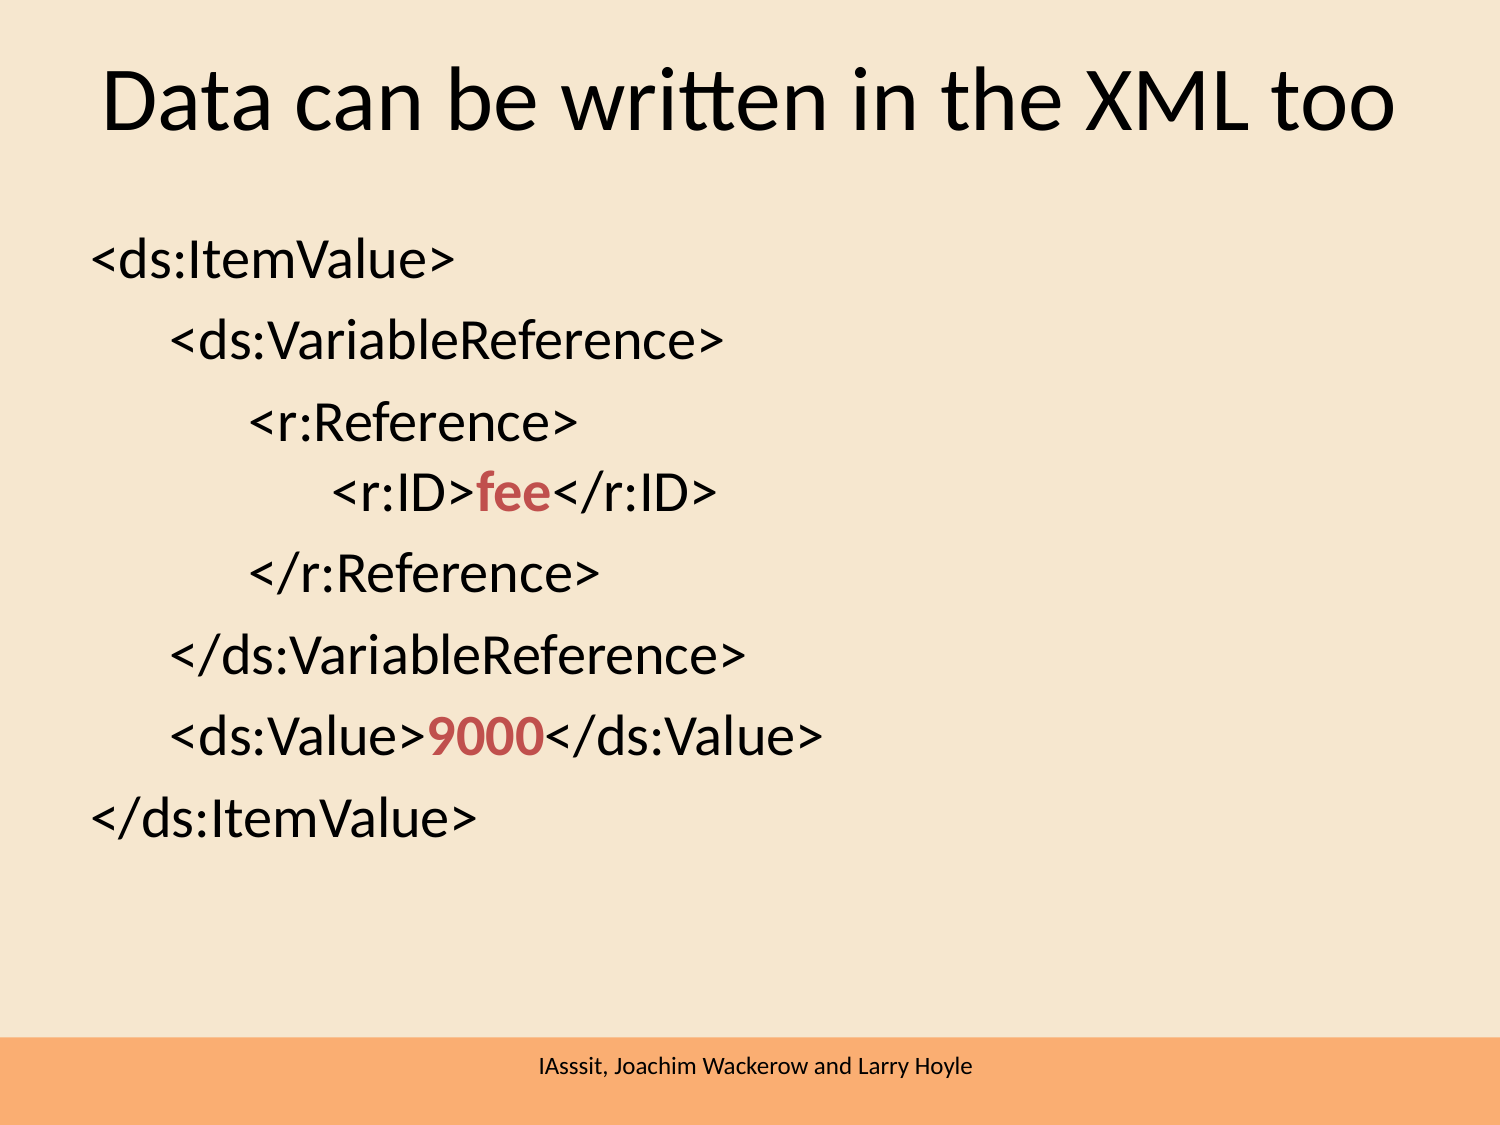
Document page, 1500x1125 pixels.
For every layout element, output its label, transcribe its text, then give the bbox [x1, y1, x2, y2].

footer IAsssit, Joachim Wackerow and Larry Hoyle [399, 1042, 1113, 1103]
title Data can be written in the XML too [75, 0, 1425, 188]
list <ds:ItemValue> <ds:VariableReference> <r:Reference> <r:ID>fee</r:ID> </r:Reference> </ds:VariableReference> <ds:Value>9000</ds:Value> </ds:ItemValue> [75, 212, 1425, 1005]
